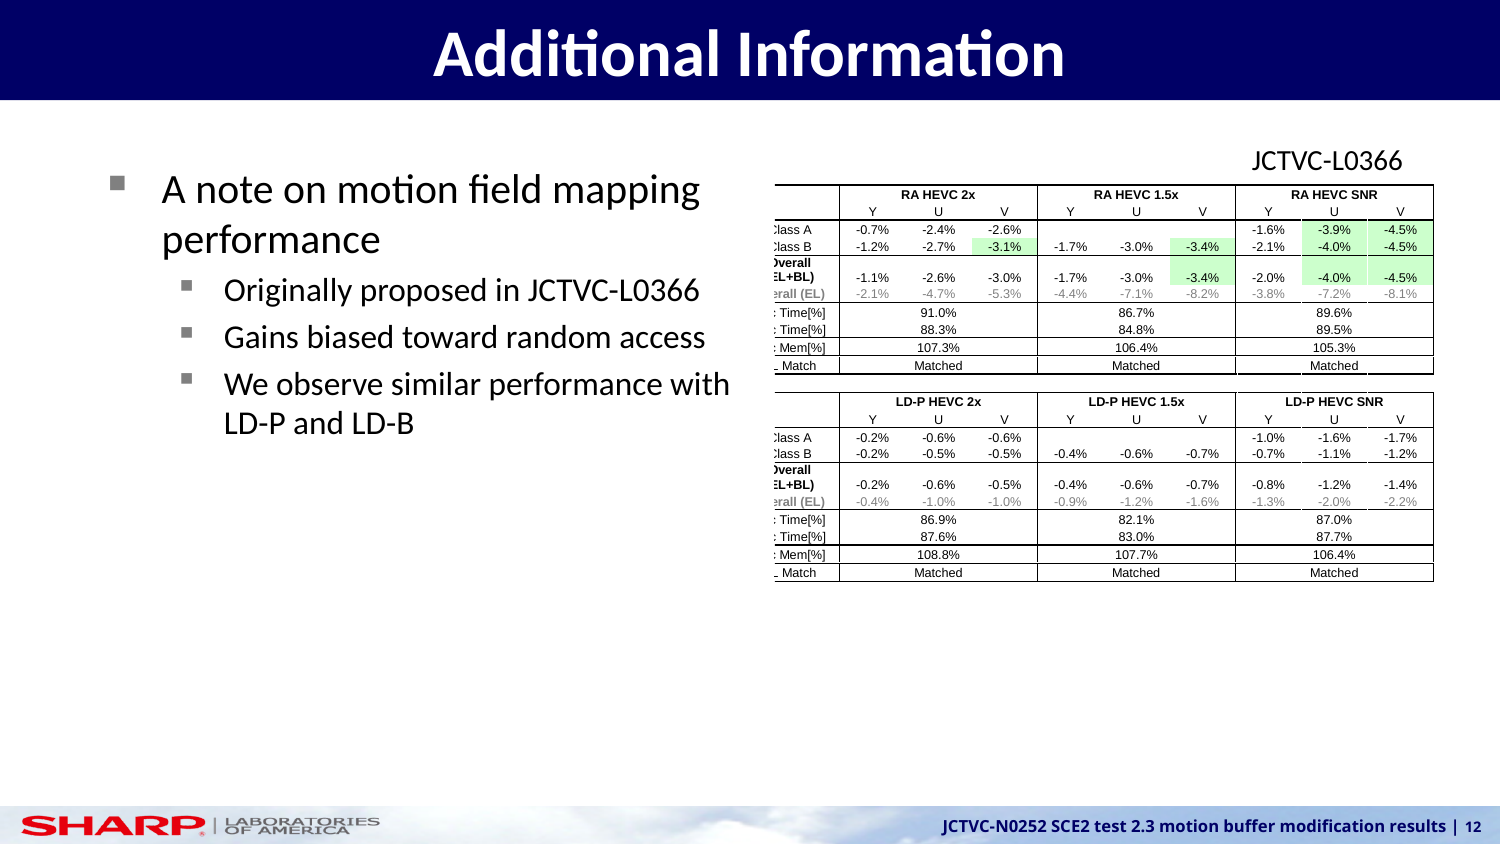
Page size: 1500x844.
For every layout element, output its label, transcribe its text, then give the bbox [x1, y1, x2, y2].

list A note on motion field mapping performance Originally proposed in JCTVC-L0366 Gains biased toward random access We observe similar performance with LD-P and LD-B [93, 154, 763, 754]
text_box JCTVC-L0366 [1237, 134, 1500, 197]
title Additional Information [17, 0, 1484, 101]
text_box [774, 184, 1472, 610]
picture [0, 806, 1500, 844]
